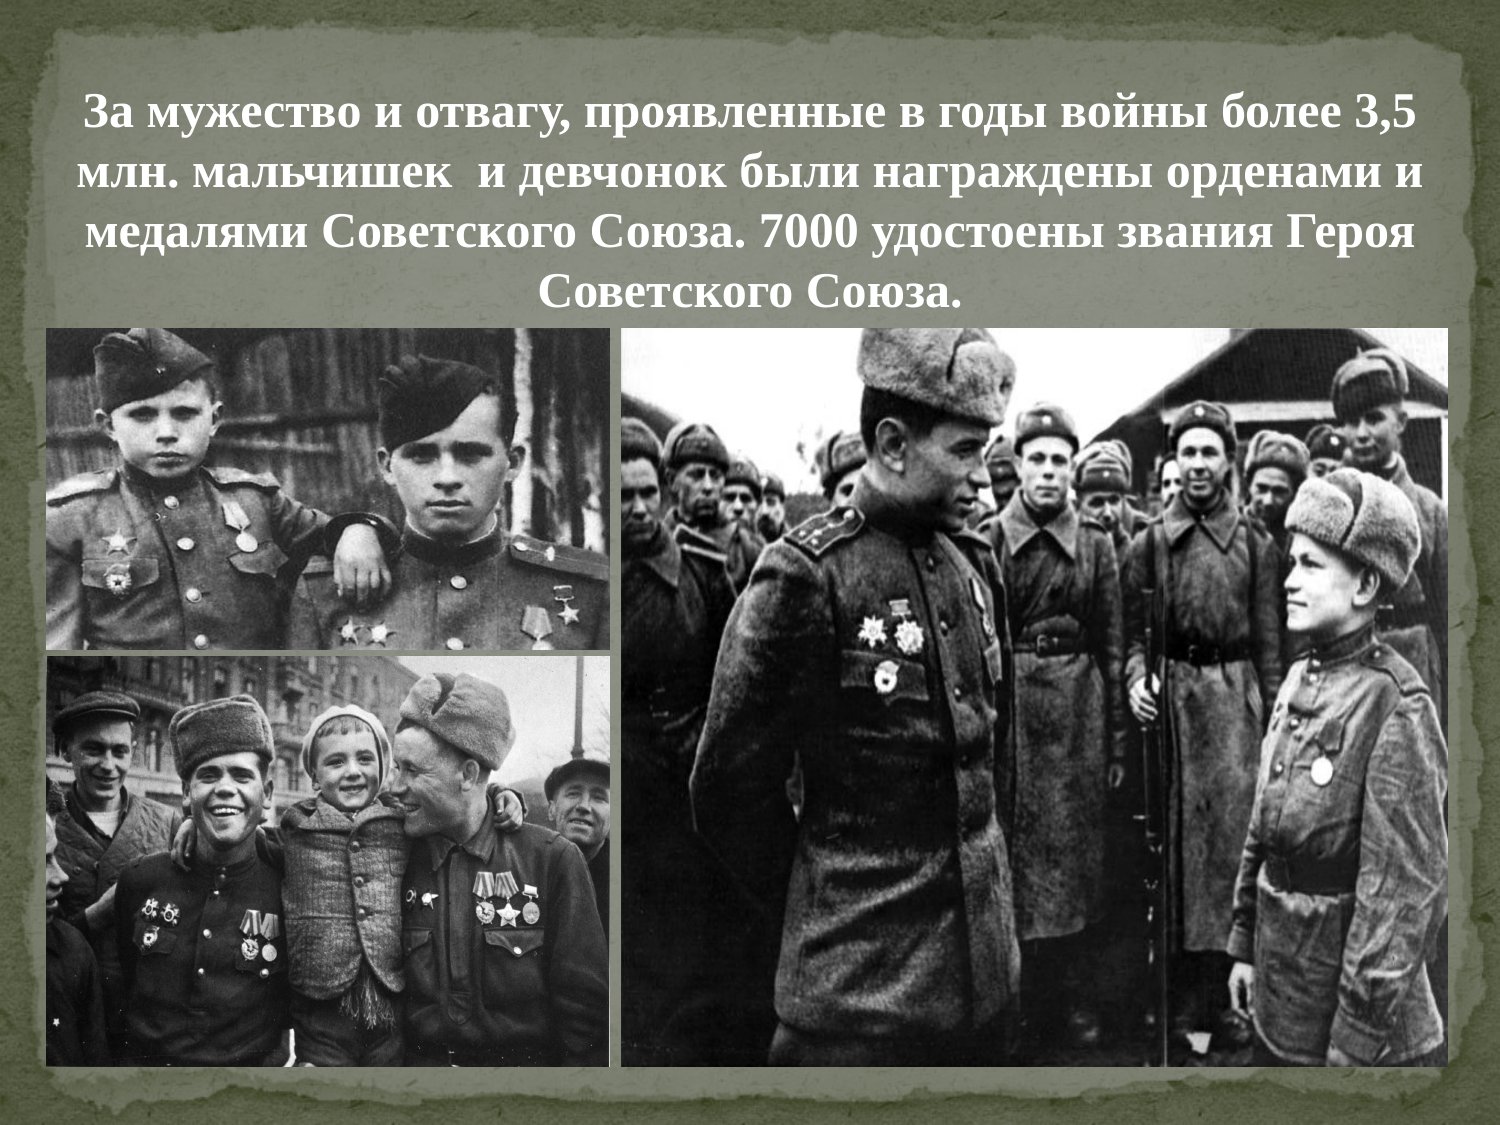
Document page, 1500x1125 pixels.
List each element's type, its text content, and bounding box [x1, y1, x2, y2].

picture [46, 656, 610, 1067]
picture [621, 328, 1448, 1067]
text_box За мужество и отвагу, проявленные в годы войны более 3,5 млн. мальчишек и девчонок были награждены орденами и медалями Советского Союза. 7000 удостоены звания Героя Советского Союза. [46, 70, 1454, 324]
picture [46, 328, 610, 650]
